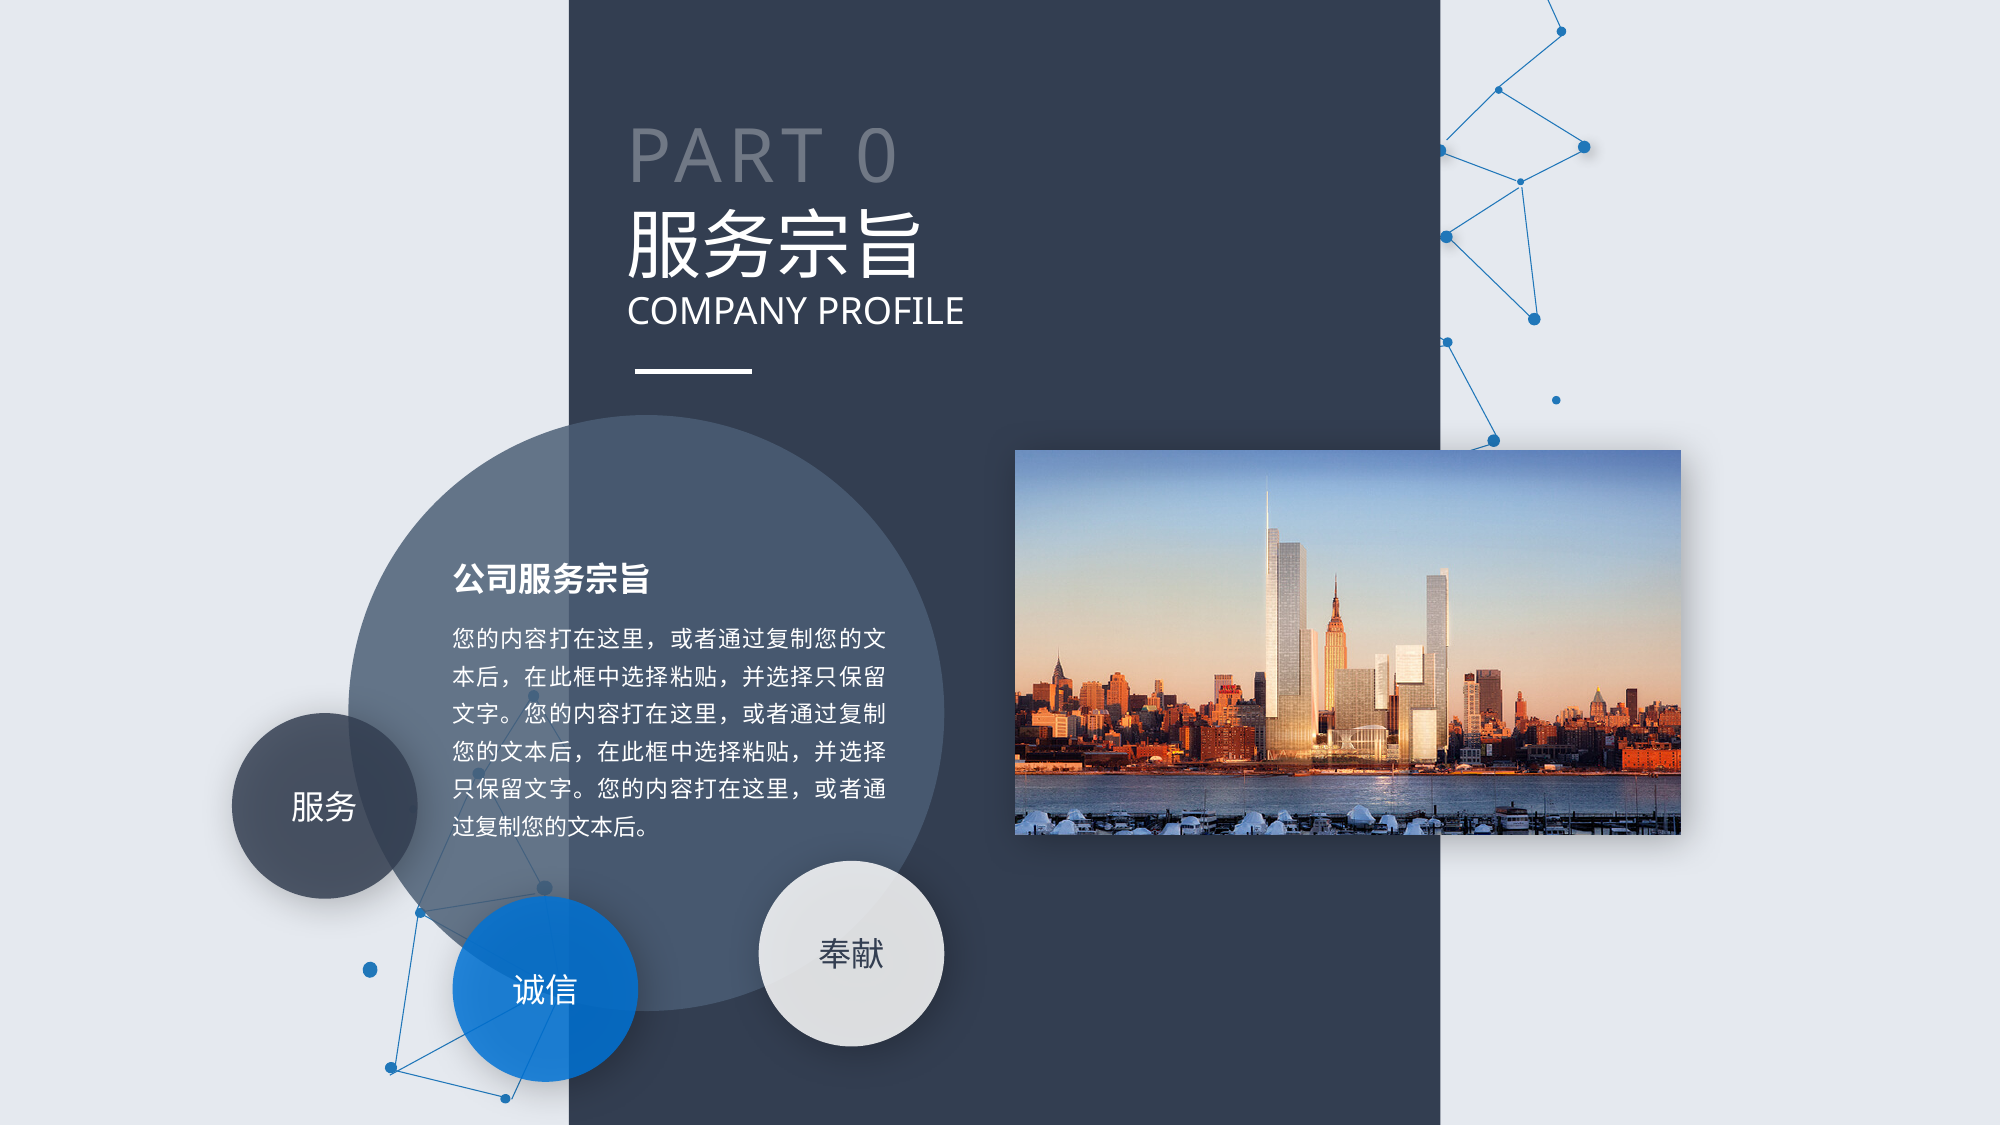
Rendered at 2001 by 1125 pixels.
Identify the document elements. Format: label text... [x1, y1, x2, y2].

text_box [611, 99, 1278, 372]
text_box 诚信 [451, 895, 640, 1083]
picture [1015, 450, 1681, 835]
text_box 公司服务宗旨 您的内容打在这里，或者通过复制您的文本后，在此框中选择粘贴，并选择只保留文字。您的内容打在这里，或者通过复制您的文本后，在此框中选择粘贴，并选择只保留文字。您的内容打在这里，或者通过复制您的文本后。 [452, 560, 887, 840]
text_box [347, 414, 946, 1012]
text_box 奉献 [757, 859, 946, 1048]
text_box 服务 [230, 712, 419, 900]
